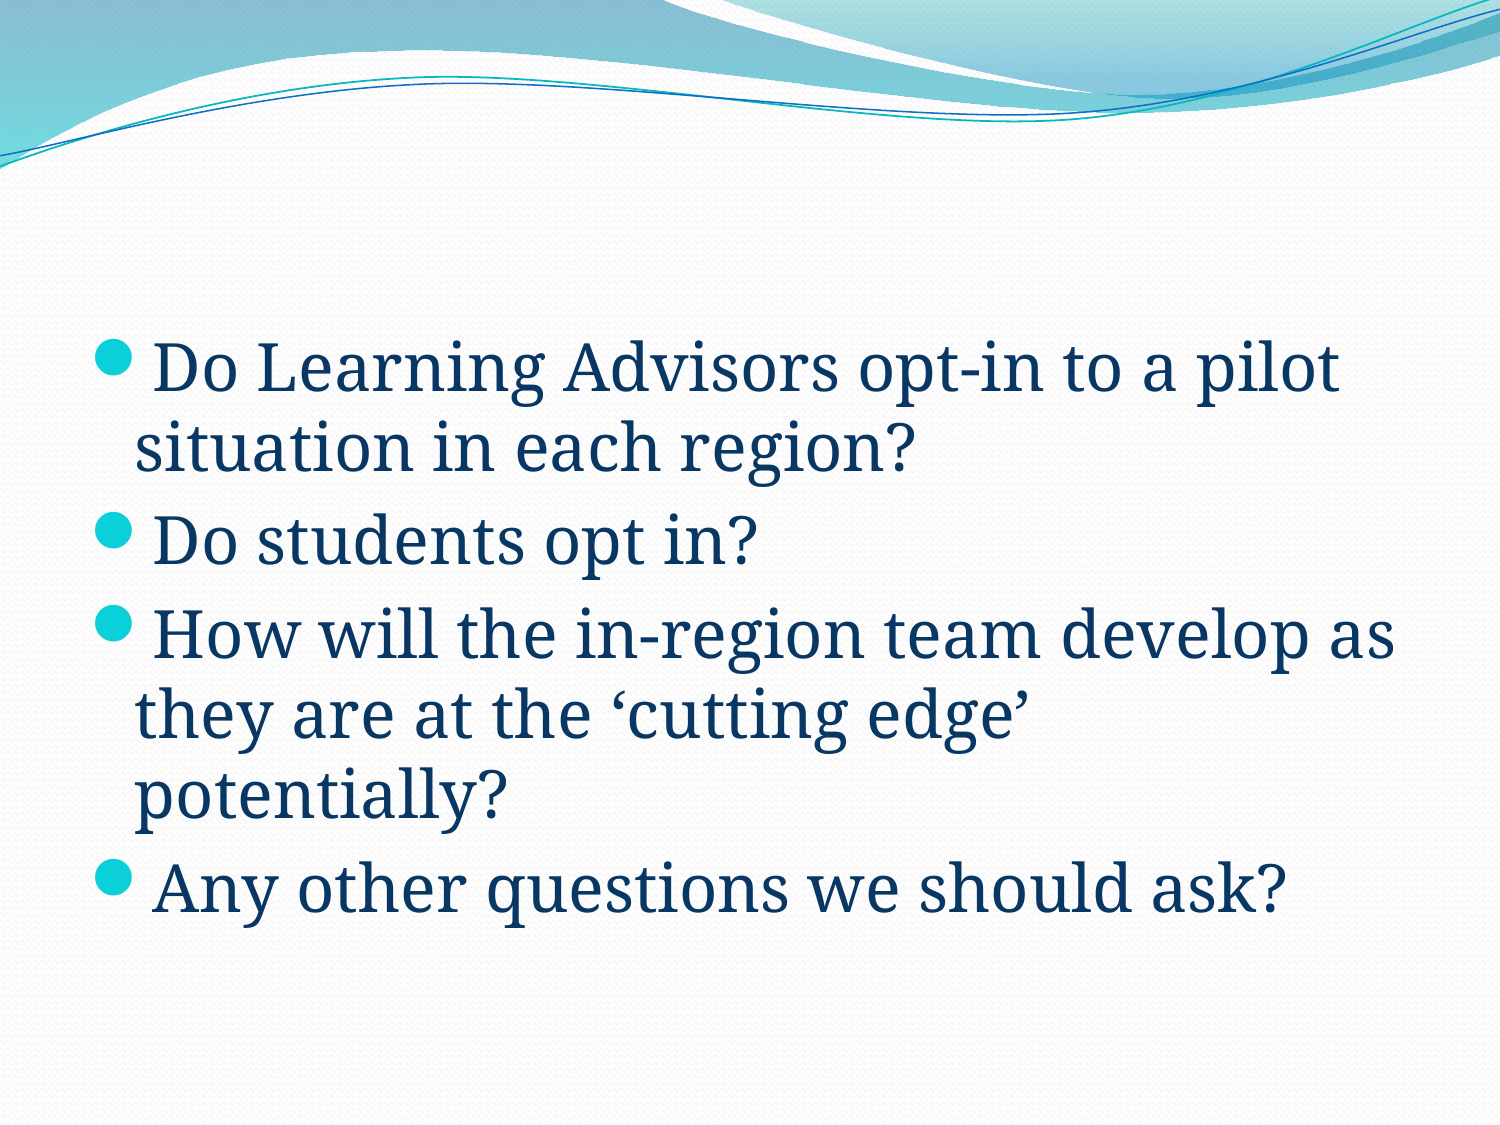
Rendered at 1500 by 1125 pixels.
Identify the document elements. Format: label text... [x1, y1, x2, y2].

list Do Learning Advisors opt-in to a pilot situation in each region? Do students opt in? How will the in-region team develop as they are at the ‘cutting edge’ potentially? Any other questions we should ask? [75, 317, 1425, 1038]
